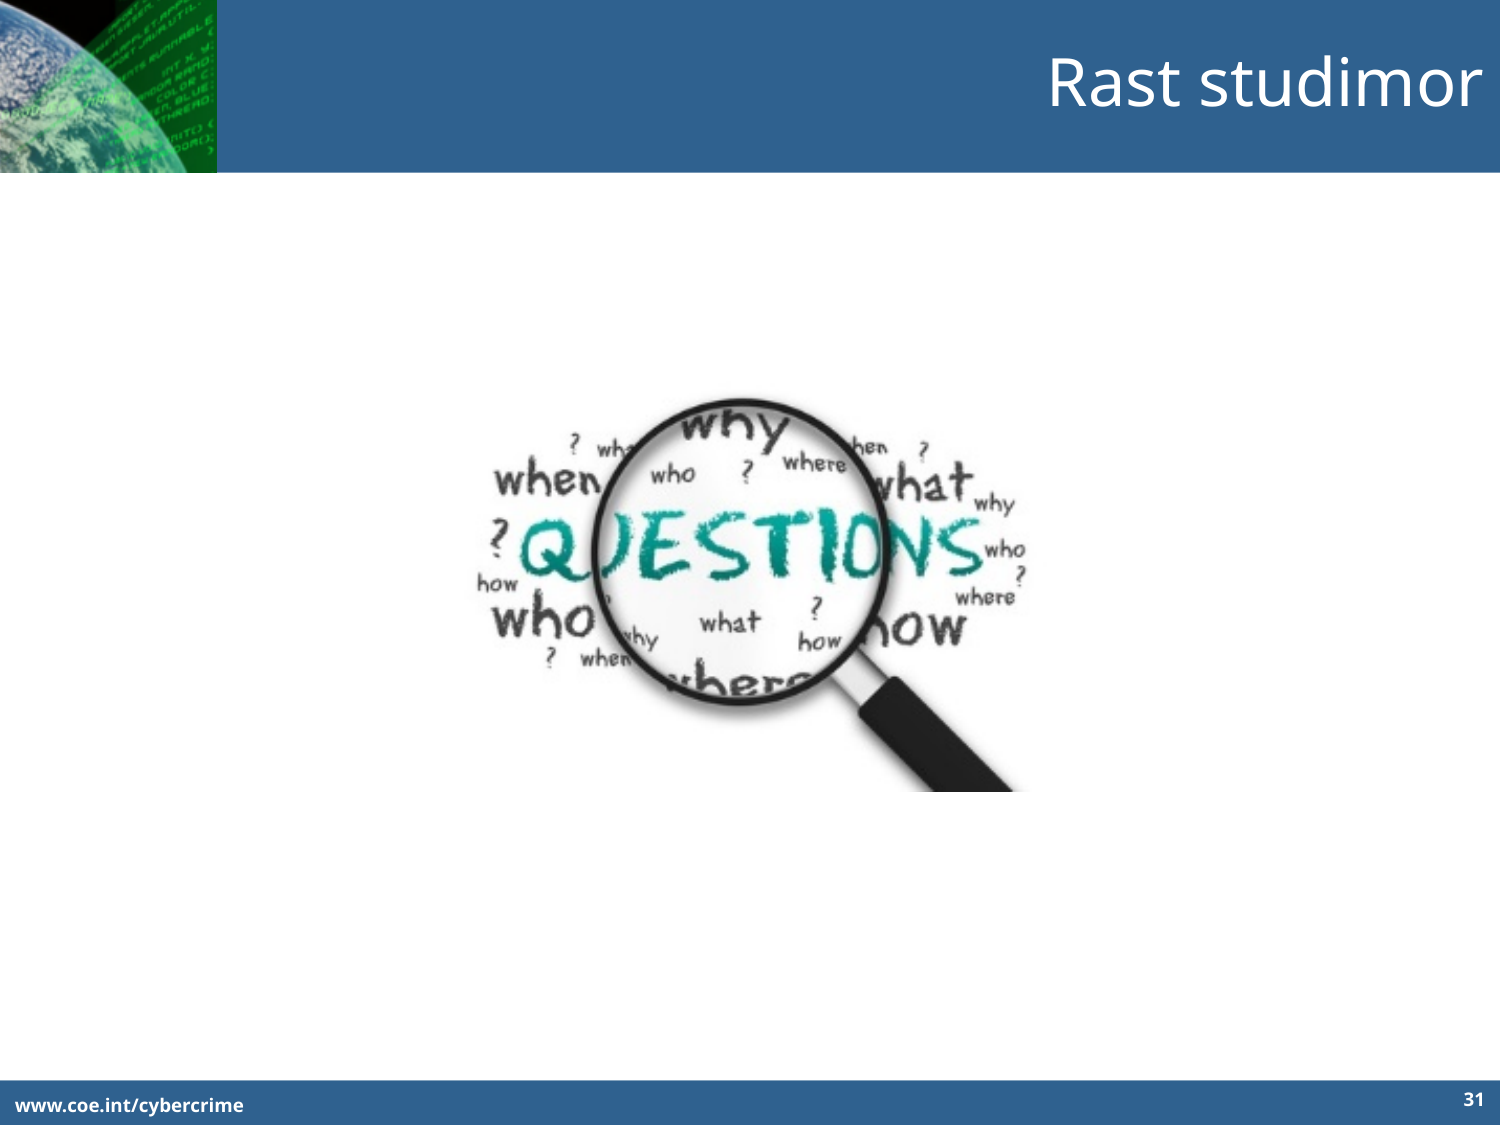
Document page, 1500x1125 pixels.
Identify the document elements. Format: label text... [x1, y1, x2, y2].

picture [443, 332, 1057, 793]
list Rast studimor [461, 0, 1500, 170]
picture [0, 0, 217, 173]
slide_number 31 [1162, 1080, 1500, 1125]
